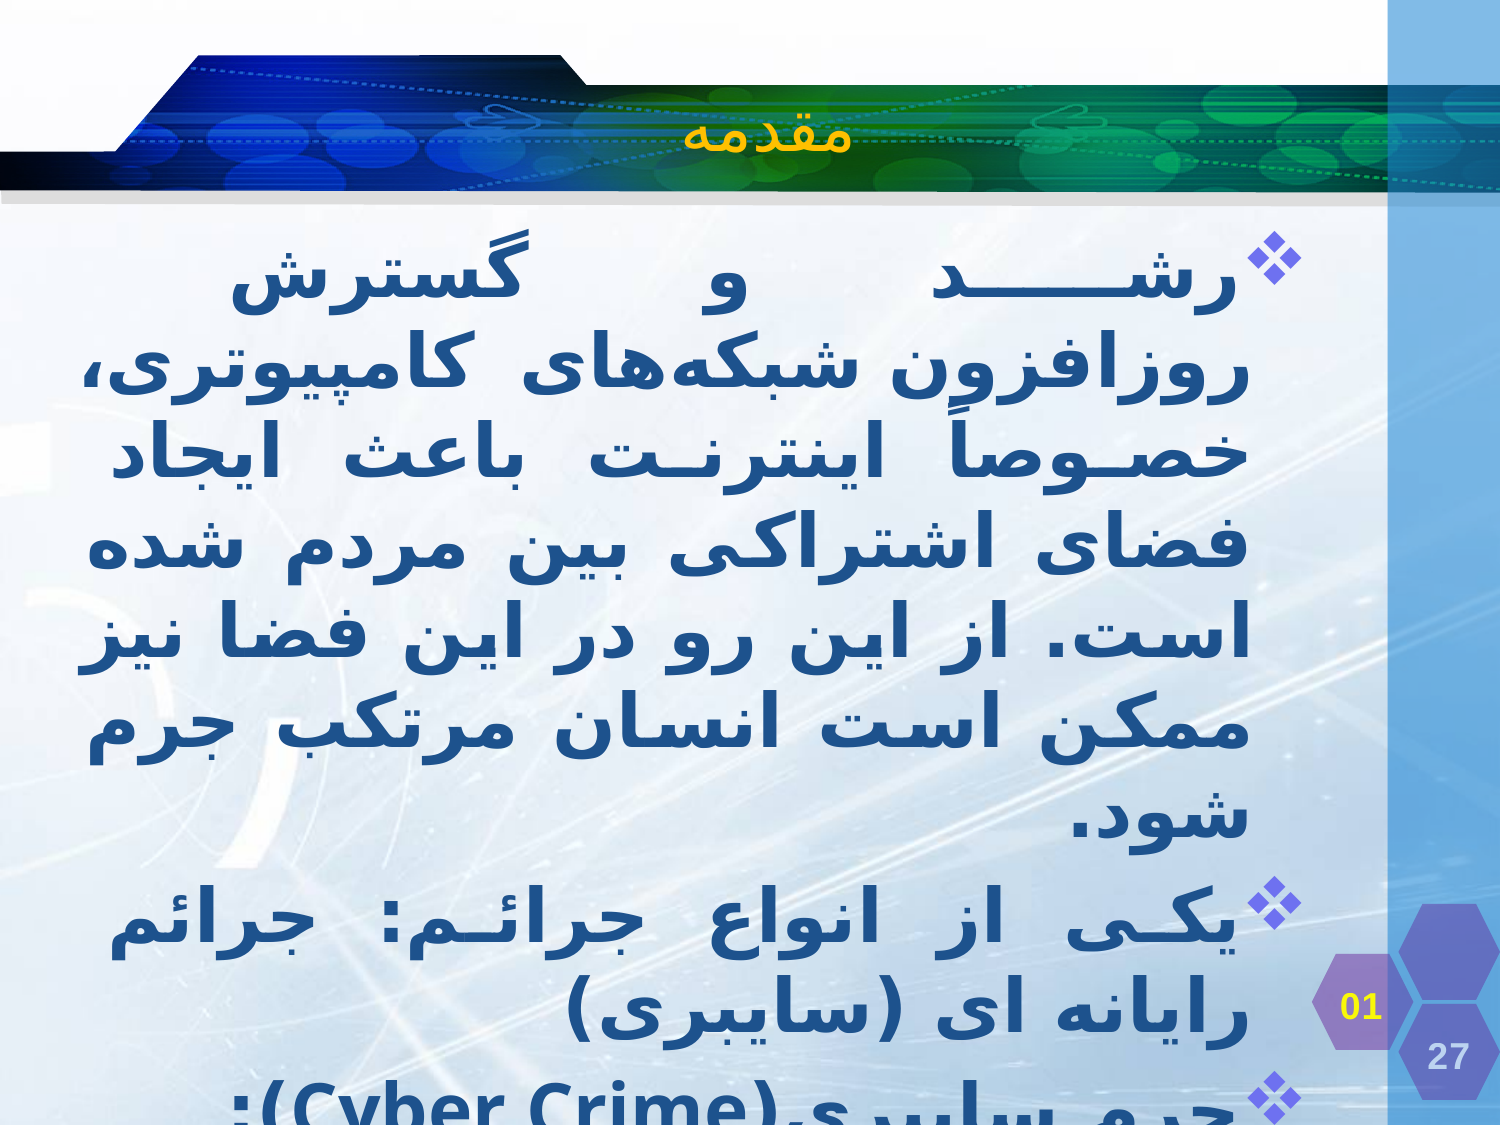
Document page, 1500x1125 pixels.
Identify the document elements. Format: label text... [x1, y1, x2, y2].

picture [0, 0, 1500, 1125]
list رشد و گسترش روزافزون شبکه‌های کامپیوتری، خصوصاً اینترنت باعث ایجاد فضای اشتراکی بین مردم شده‌ است. از این رو در این فضا نیز ممکن است انسان مرتکب جرم شود. یکی از انواع جرائم: جرائم رایانه ای (سایبری) جرم سایبری(Cyber Crime): استفاده مجرمانه از سامانه های رایانه ای و مخابراتی [62, 214, 1325, 1058]
title مقدمه [125, 137, 1413, 193]
text_box 01 [1324, 974, 1400, 1035]
text_box 27 [1412, 1024, 1488, 1085]
